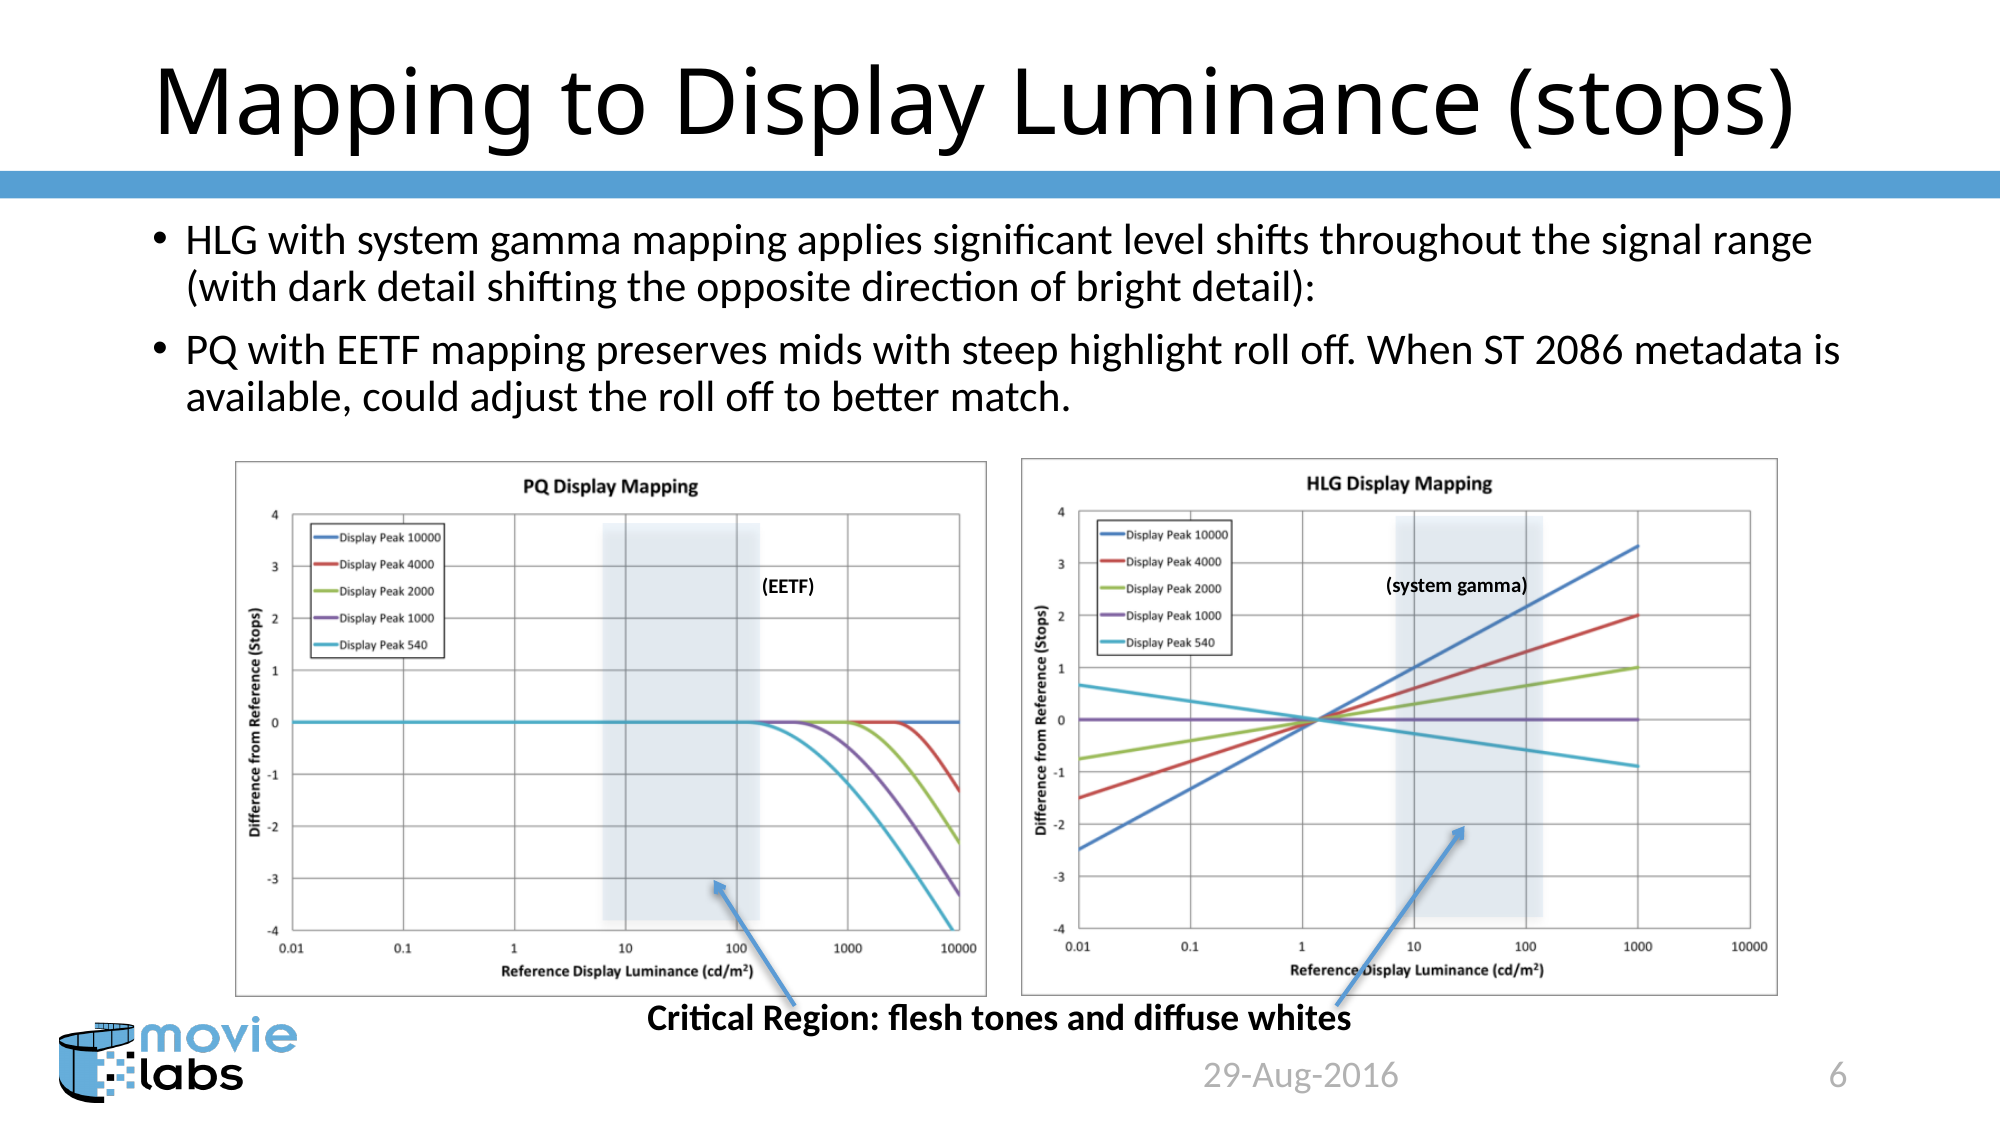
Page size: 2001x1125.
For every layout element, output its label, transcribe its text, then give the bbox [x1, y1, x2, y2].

picture [1021, 458, 1778, 996]
list HLG with system gamma mapping applies significant level shifts throughout the signal range (with dark detail shifting the opposite direction of bright detail): PQ with EETF mapping preserves mids with steep highlight roll off. When ST 2086 metadata is available, could adjust the roll off to better match. [137, 210, 1863, 432]
text_box Critical Region: flesh tones and diffuse whites [505, 977, 1495, 1054]
slide_number 29-Aug-2016 [979, 1042, 1622, 1103]
title Mapping to Display Luminance (stops) [137, 0, 1863, 210]
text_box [713, 879, 795, 1006]
slide_number 6 [1622, 1042, 1863, 1103]
picture [235, 461, 987, 997]
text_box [1336, 825, 1465, 1006]
picture [59, 1016, 297, 1103]
